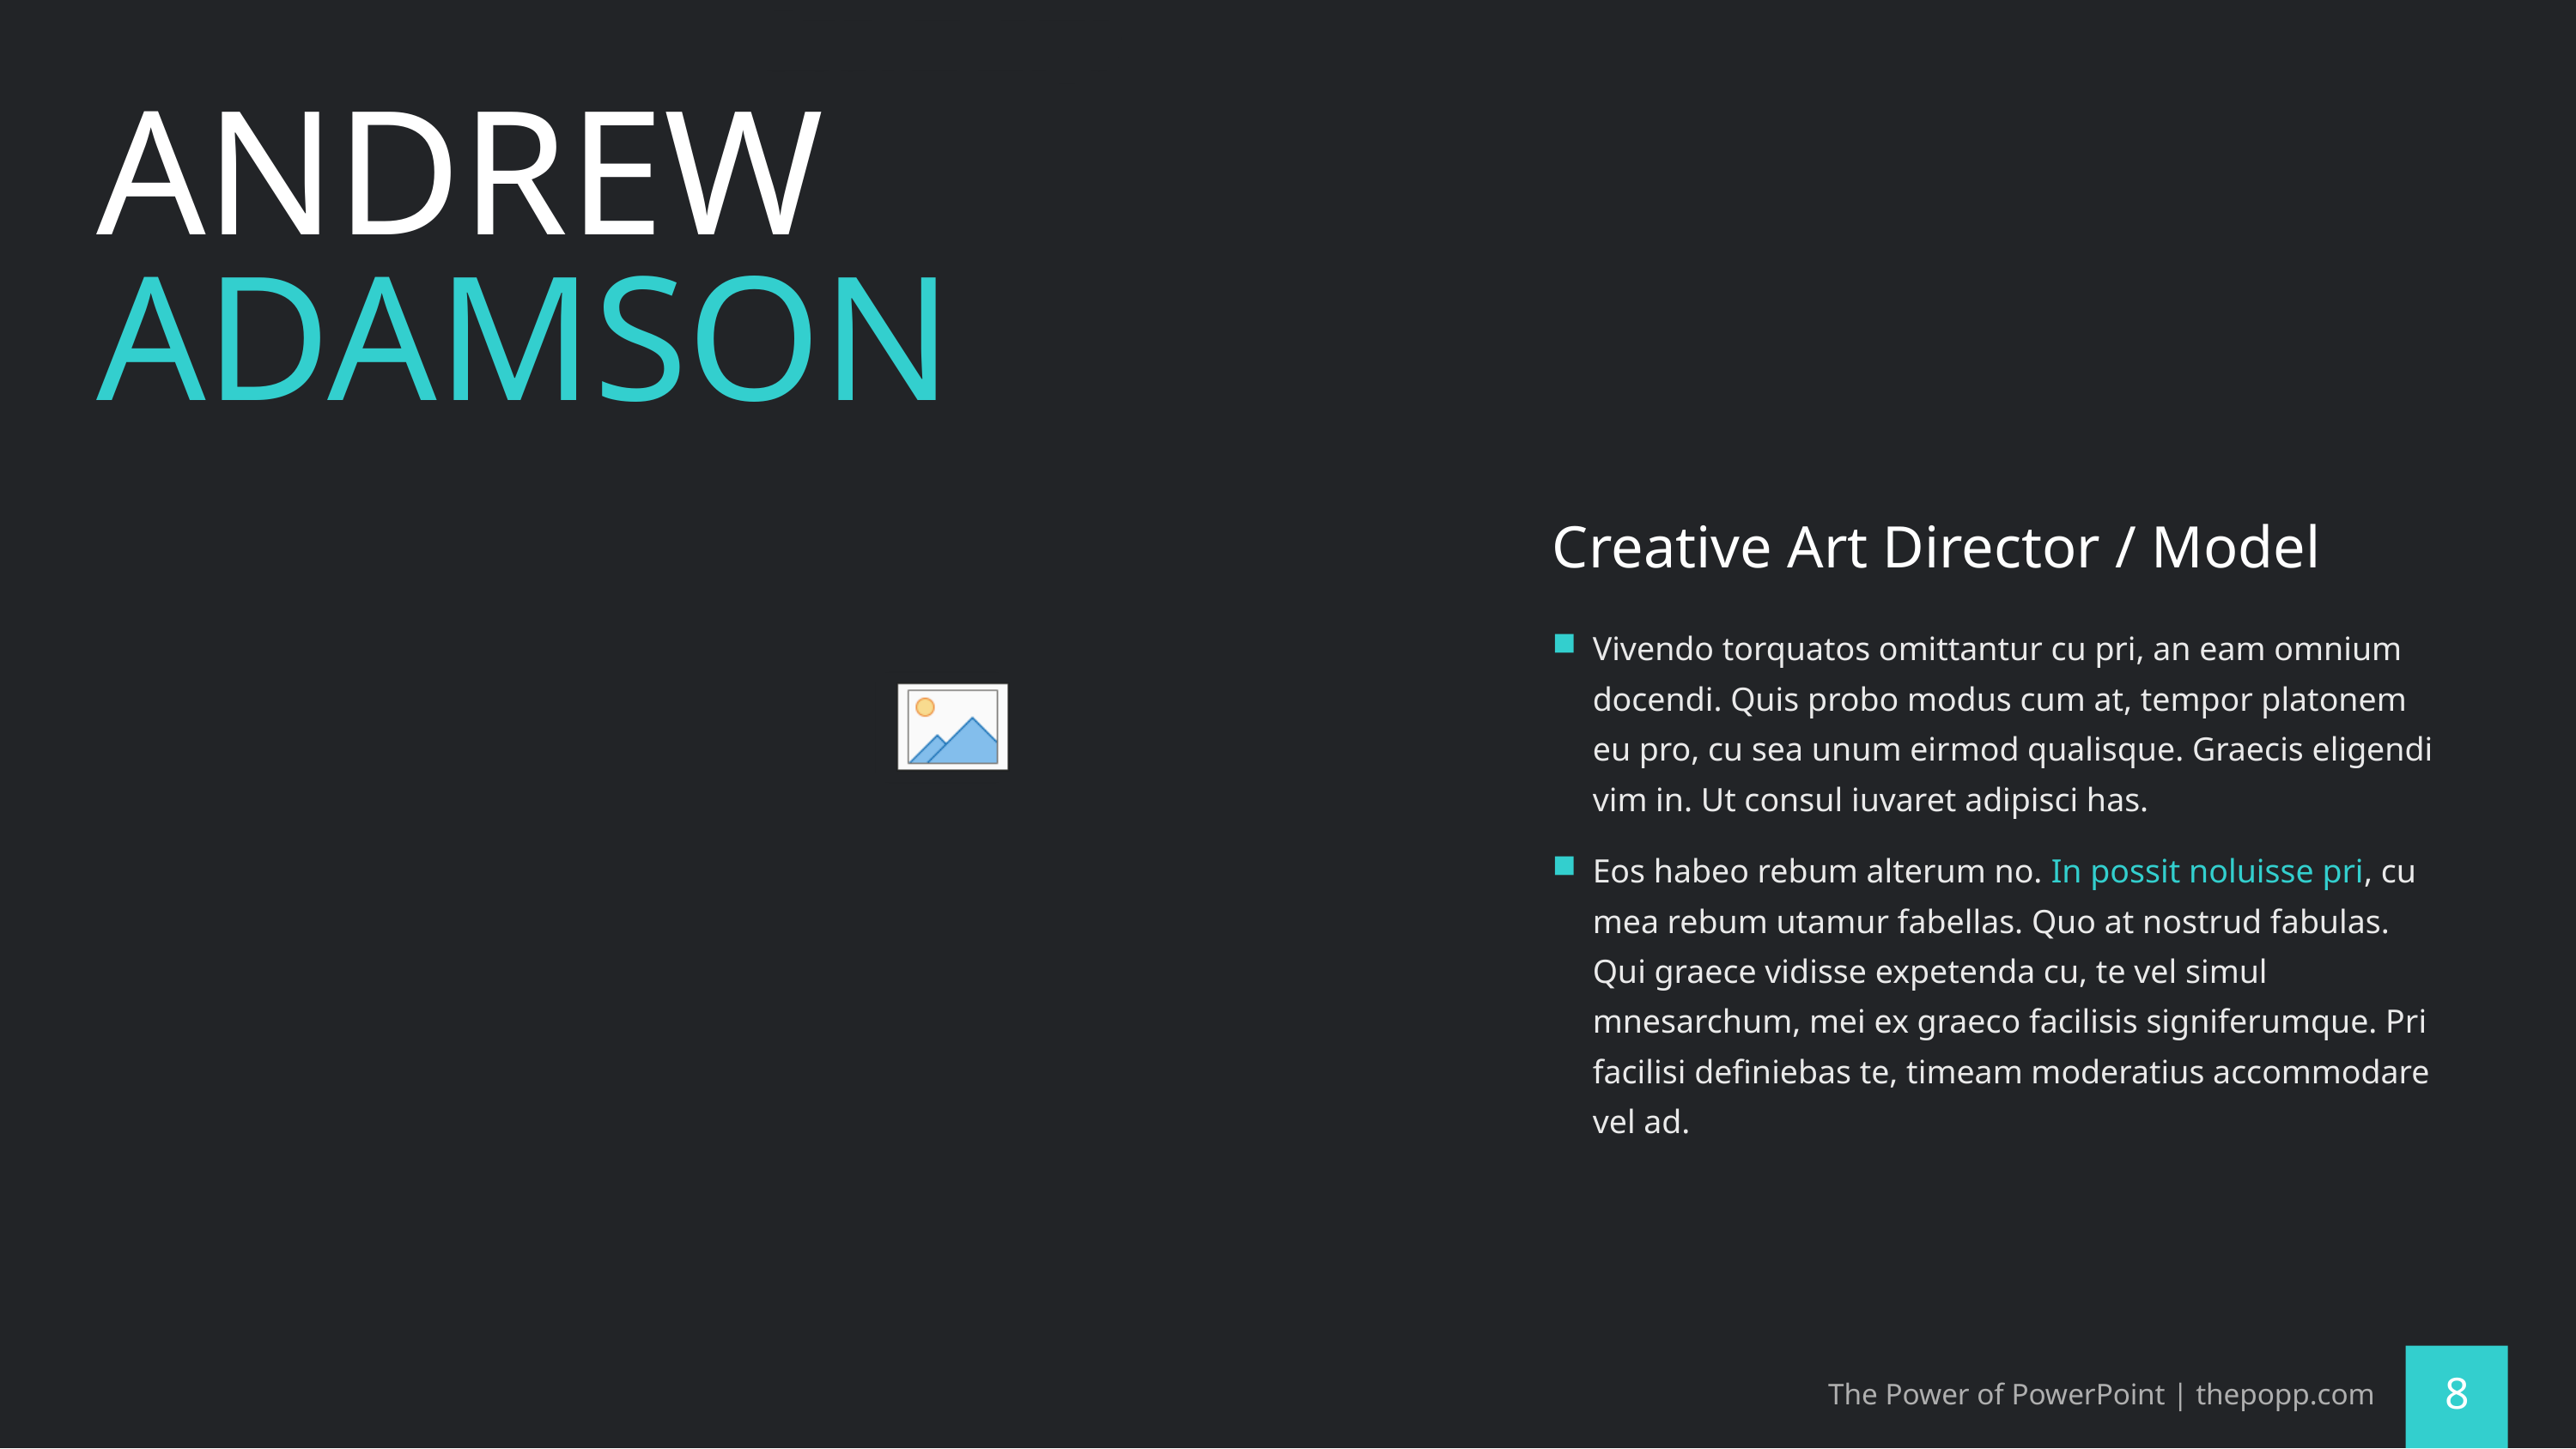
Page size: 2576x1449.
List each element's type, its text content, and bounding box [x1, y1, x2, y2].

list Creative Art Director / Model [1539, 483, 2455, 611]
picture [422, 6, 1484, 1449]
title ANDREW ADAMSON [83, 96, 422, 728]
footer The Power of PowerPoint | thepopp.com [1519, 1356, 2389, 1434]
list Vivendo torquatos omittantur cu pri, an eam omnium docendi. Quis probo modus cum at, tempor platonem eu pro, cu sea unum eirmod qualisque. Graecis eligendi vim in. Ut consul iuvaret adipisci has. Eos habeo rebum alterum no. In possit noluisse pri, cu mea rebum utamur fabellas. Quo at nostrud fabulas. Qui graece vidisse expetenda cu, te vel simul mnesarchum, mei ex graeco facilisis signiferumque. Pri facilisi definiebas te, timeam moderatius accommodare vel ad. [1539, 611, 2455, 1219]
slide_number 8 [2404, 1356, 2509, 1434]
